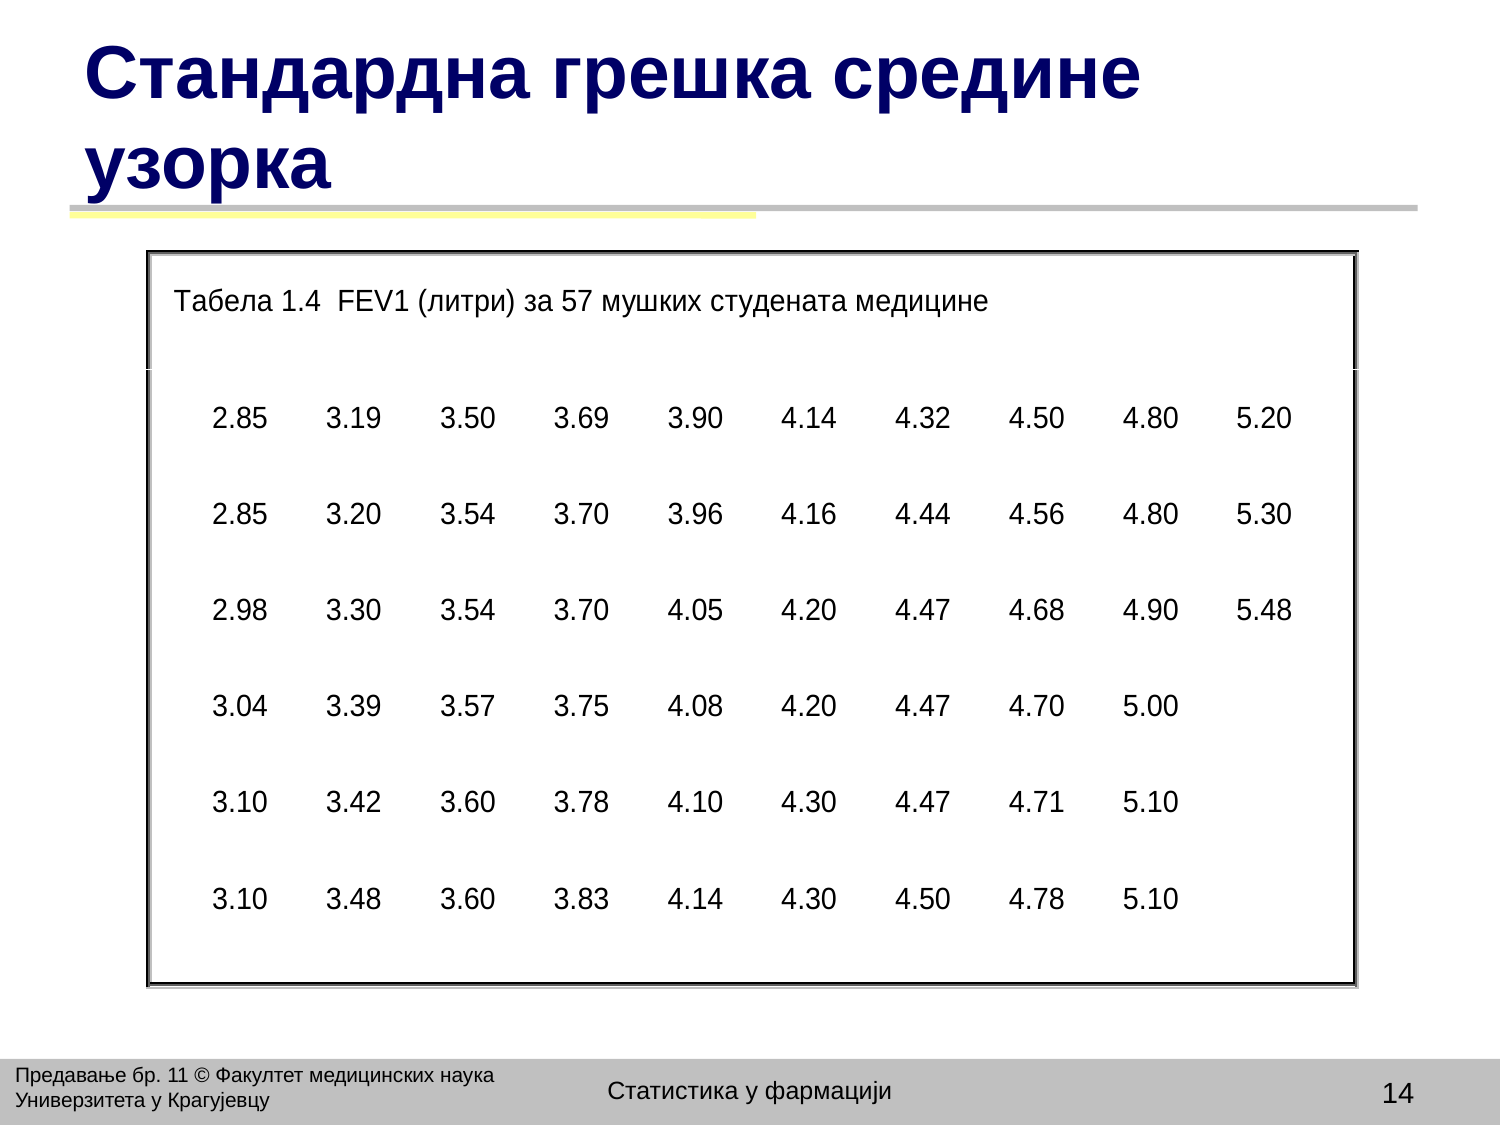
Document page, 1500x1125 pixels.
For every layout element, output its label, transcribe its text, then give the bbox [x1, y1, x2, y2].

title Стандардна грешка средине узорка [69, 19, 1426, 208]
footer Статистика у фармацији [512, 1066, 988, 1125]
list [58, 249, 1445, 1043]
slide_number 14 [1079, 1066, 1430, 1125]
slide_number Предавање бр. 11 © Факултет медицинских наука Универзитета у Крагујевцу [0, 1053, 622, 1108]
